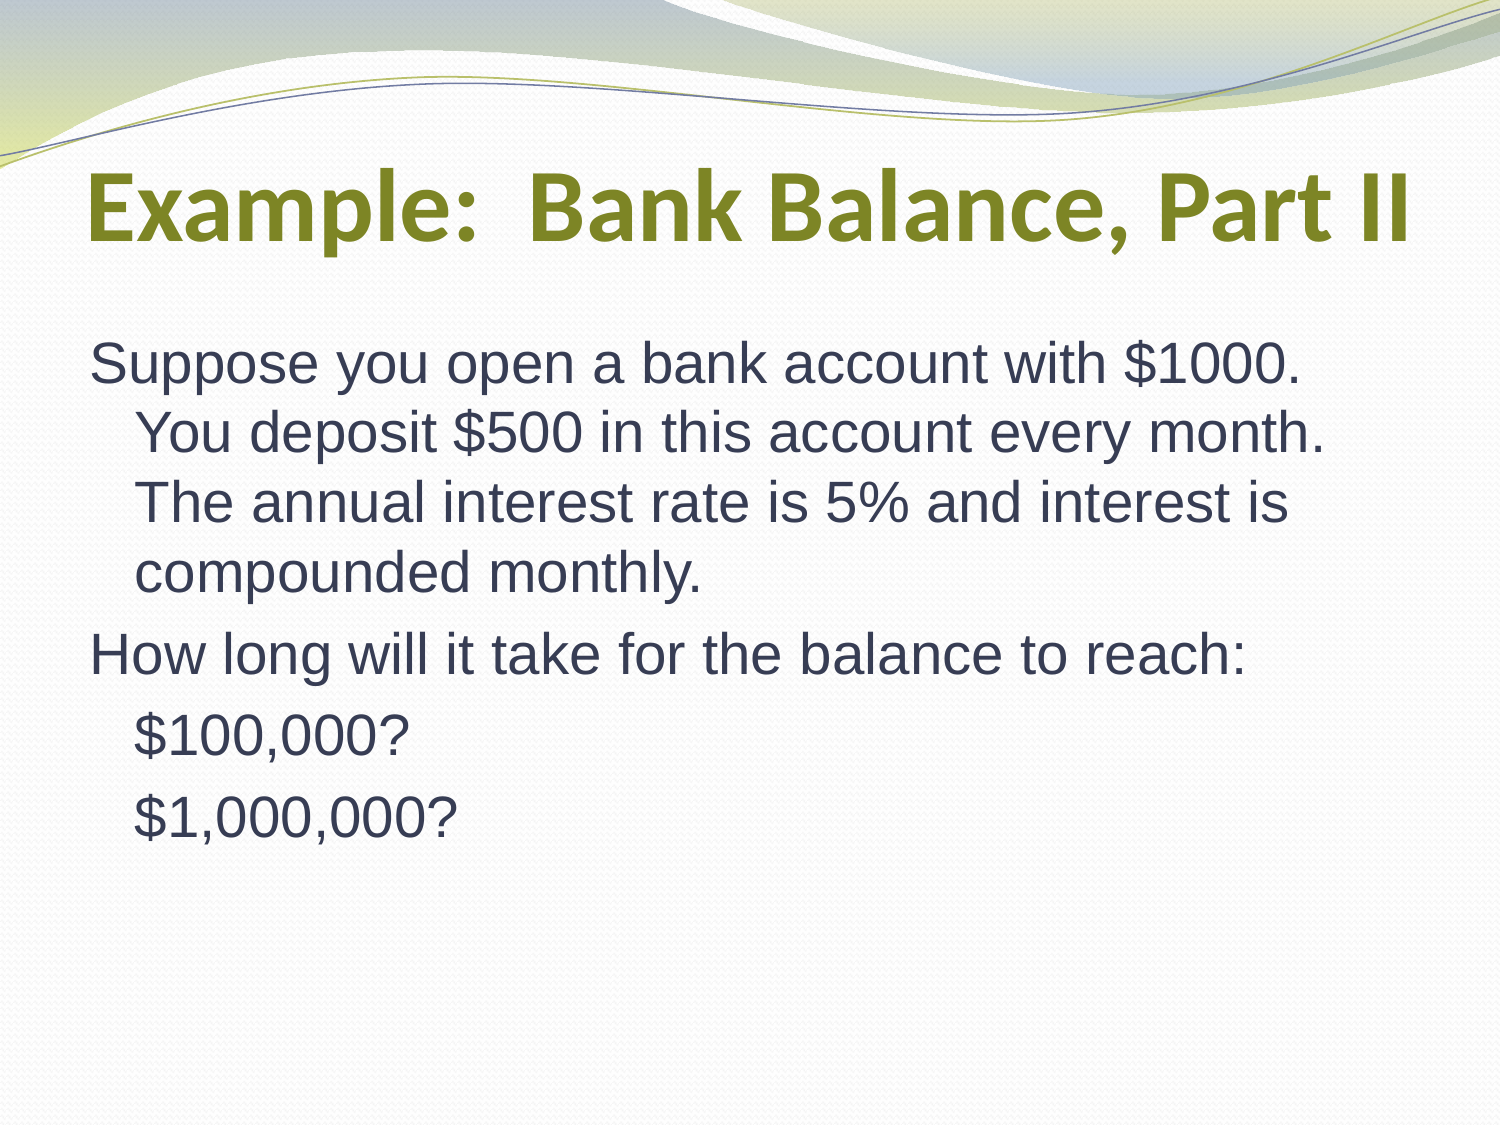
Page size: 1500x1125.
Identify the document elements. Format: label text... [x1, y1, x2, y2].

title Example: Bank Balance, Part II [75, 75, 1425, 263]
list Suppose you open a bank account with $1000. You deposit $500 in this account every month. The annual interest rate is 5% and interest is compounded monthly. How long will it take for the balance to reach: $100,000? $1,000,000? [75, 317, 1425, 1038]
